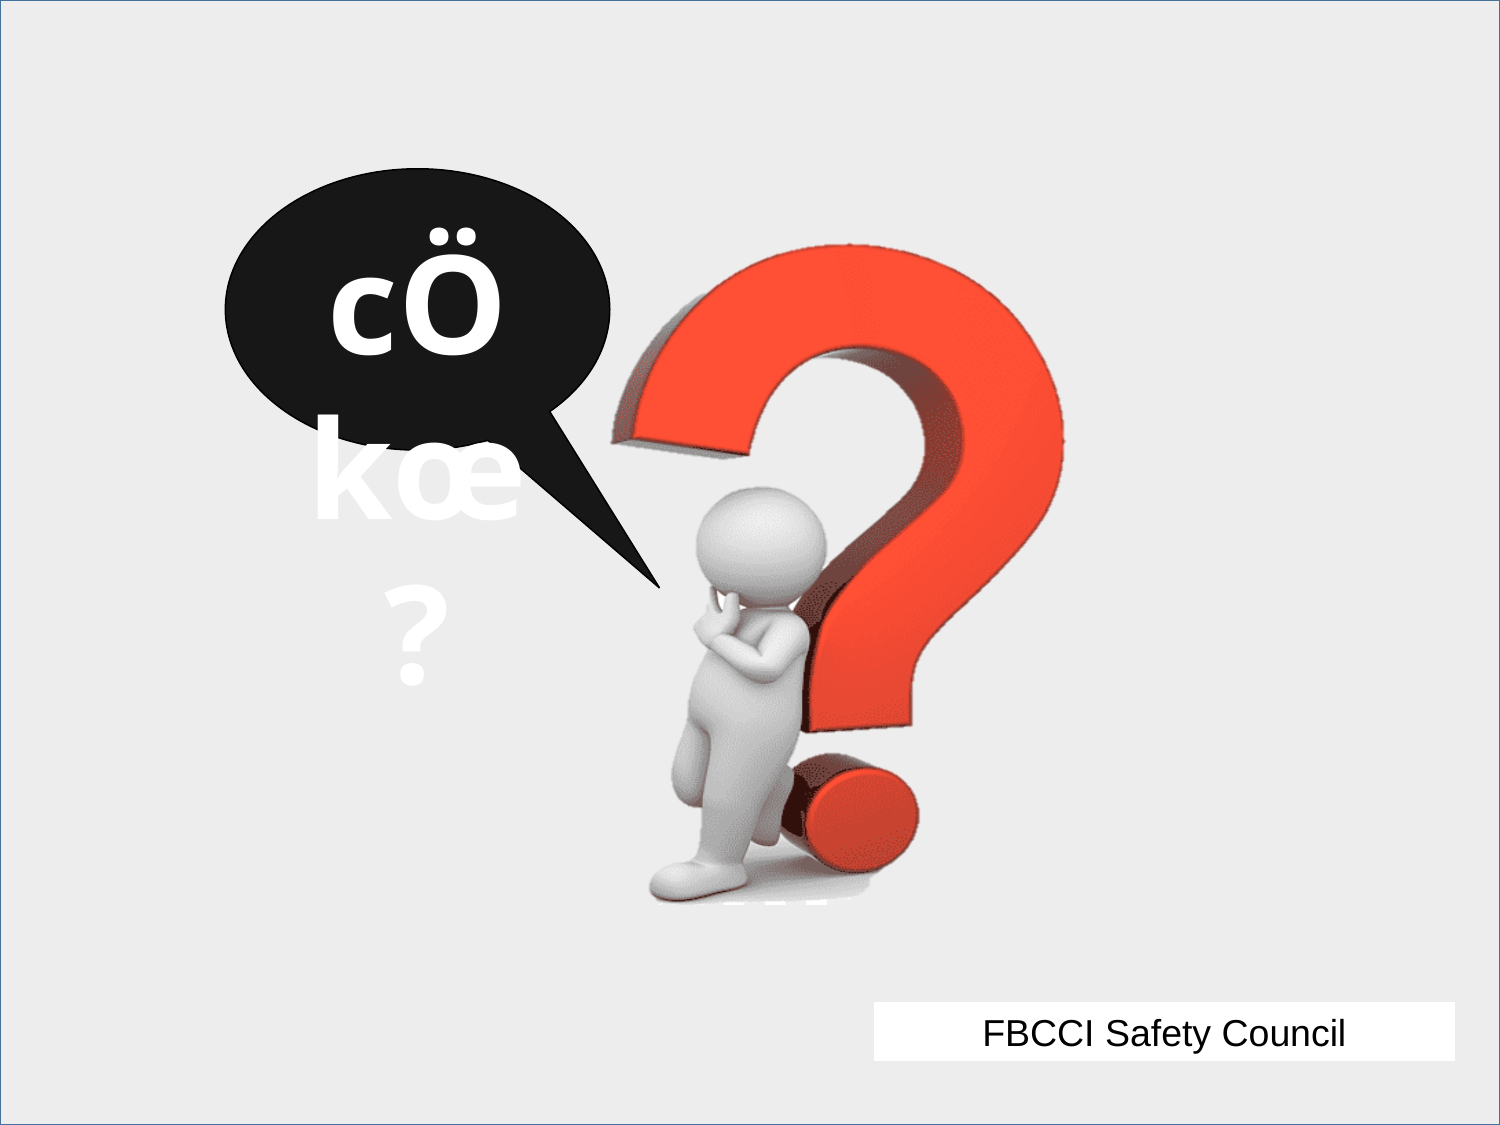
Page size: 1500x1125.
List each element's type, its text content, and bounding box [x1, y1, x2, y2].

picture [600, 220, 1079, 905]
text_box cÖkœ ? [225, 168, 600, 537]
text_box FBCCI Safety Council [874, 1002, 1455, 1061]
text_box [0, 0, 1500, 1125]
